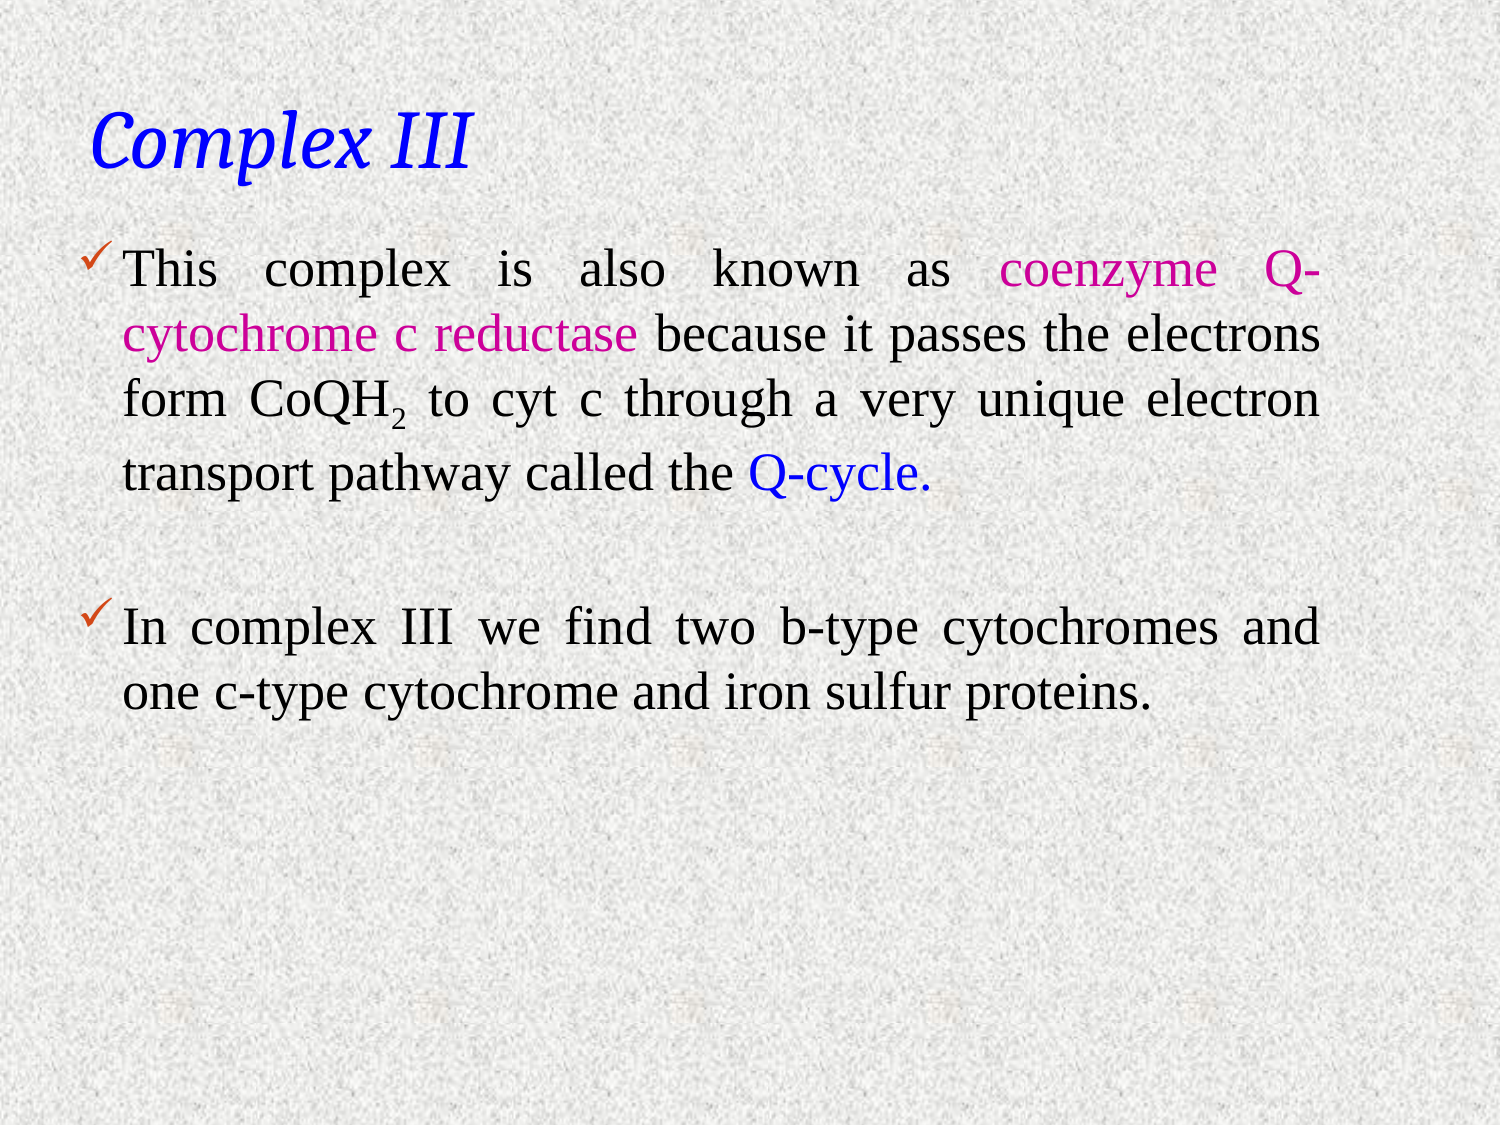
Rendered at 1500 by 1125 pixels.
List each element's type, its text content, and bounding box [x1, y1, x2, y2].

list This complex is also known as coenzyme Q-cytochrome c reductase because it passes the electrons form CoQH2 to cyt c through a very unique electron transport pathway called the Q-cycle. In complex III we find two b-type cytochromes and one c-type cytochrome and iron sulfur proteins. [62, 224, 1338, 975]
picture [0, 0, 1500, 1125]
title Complex III [75, 12, 1350, 200]
